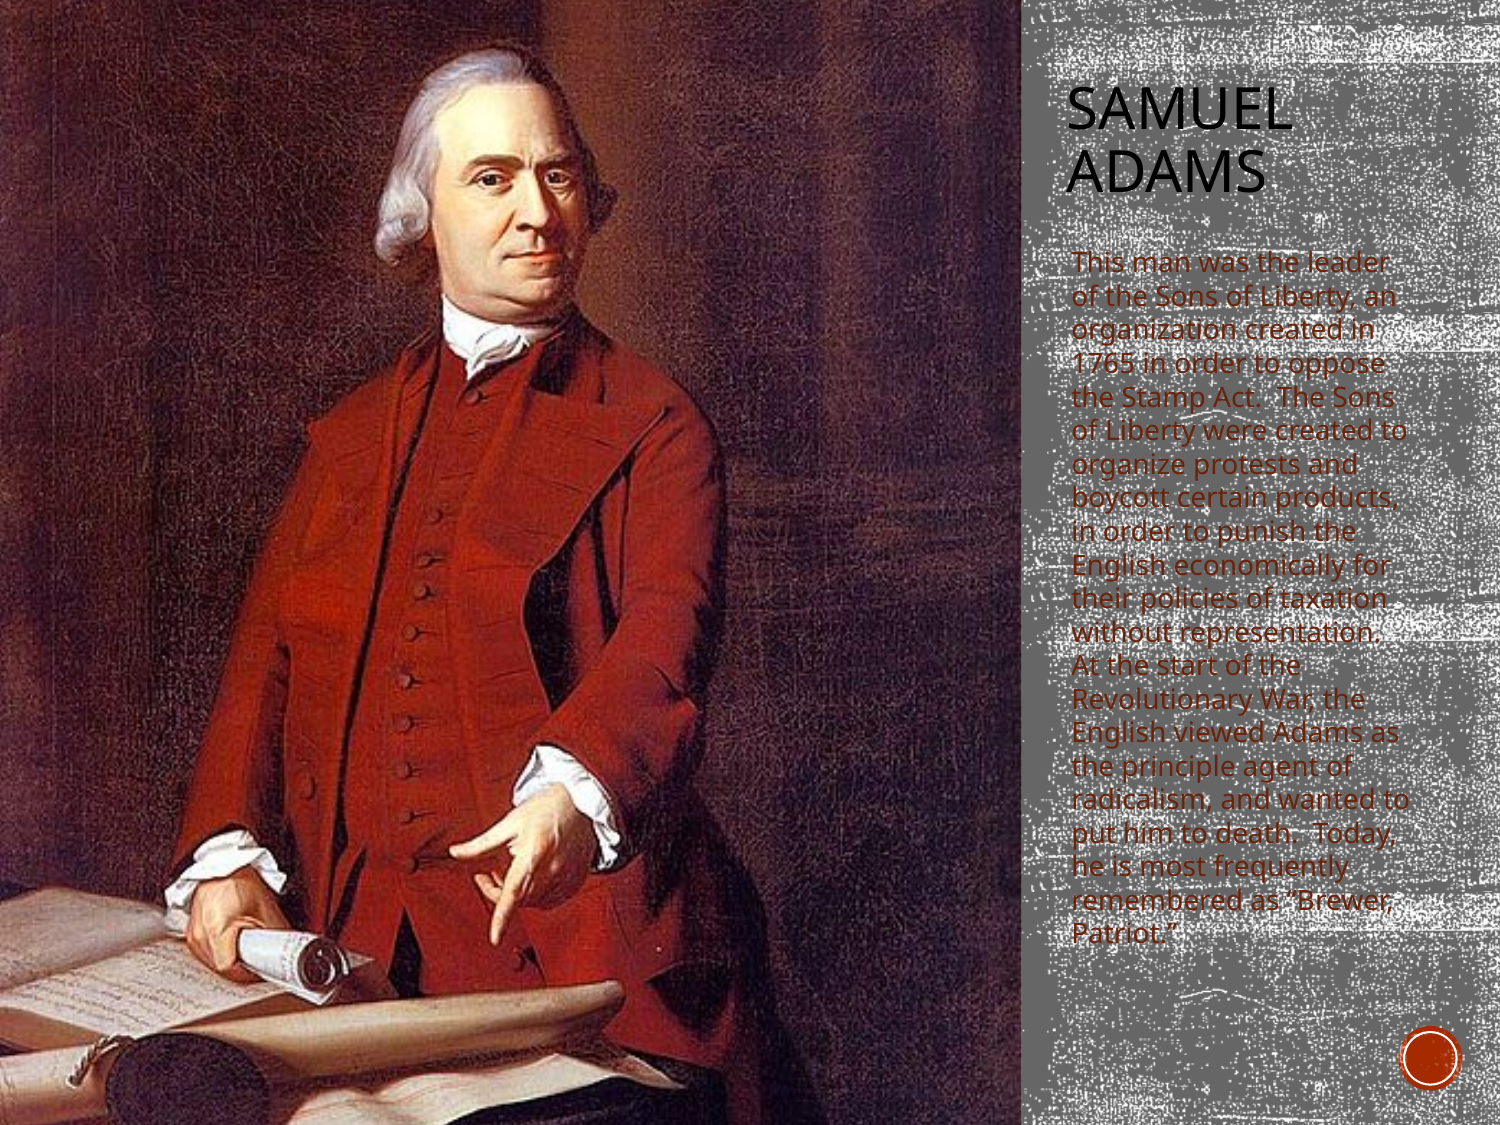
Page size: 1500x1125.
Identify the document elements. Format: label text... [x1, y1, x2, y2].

list This man was the leader of the Sons of Liberty, an organization created in 1765 in order to oppose the Stamp Act. The Sons of Liberty were created to organize protests and boycott certain products, in order to punish the English economically for their policies of taxation without representation. At the start of the Revolutionary War, the English viewed Adams as the principle agent of radicalism, and wanted to put him to death. Today, he is most frequently remembered as “Brewer, Patriot.” [1037, 237, 1432, 1038]
picture [0, 0, 1022, 1125]
title Samuel adams [1051, 112, 1446, 213]
